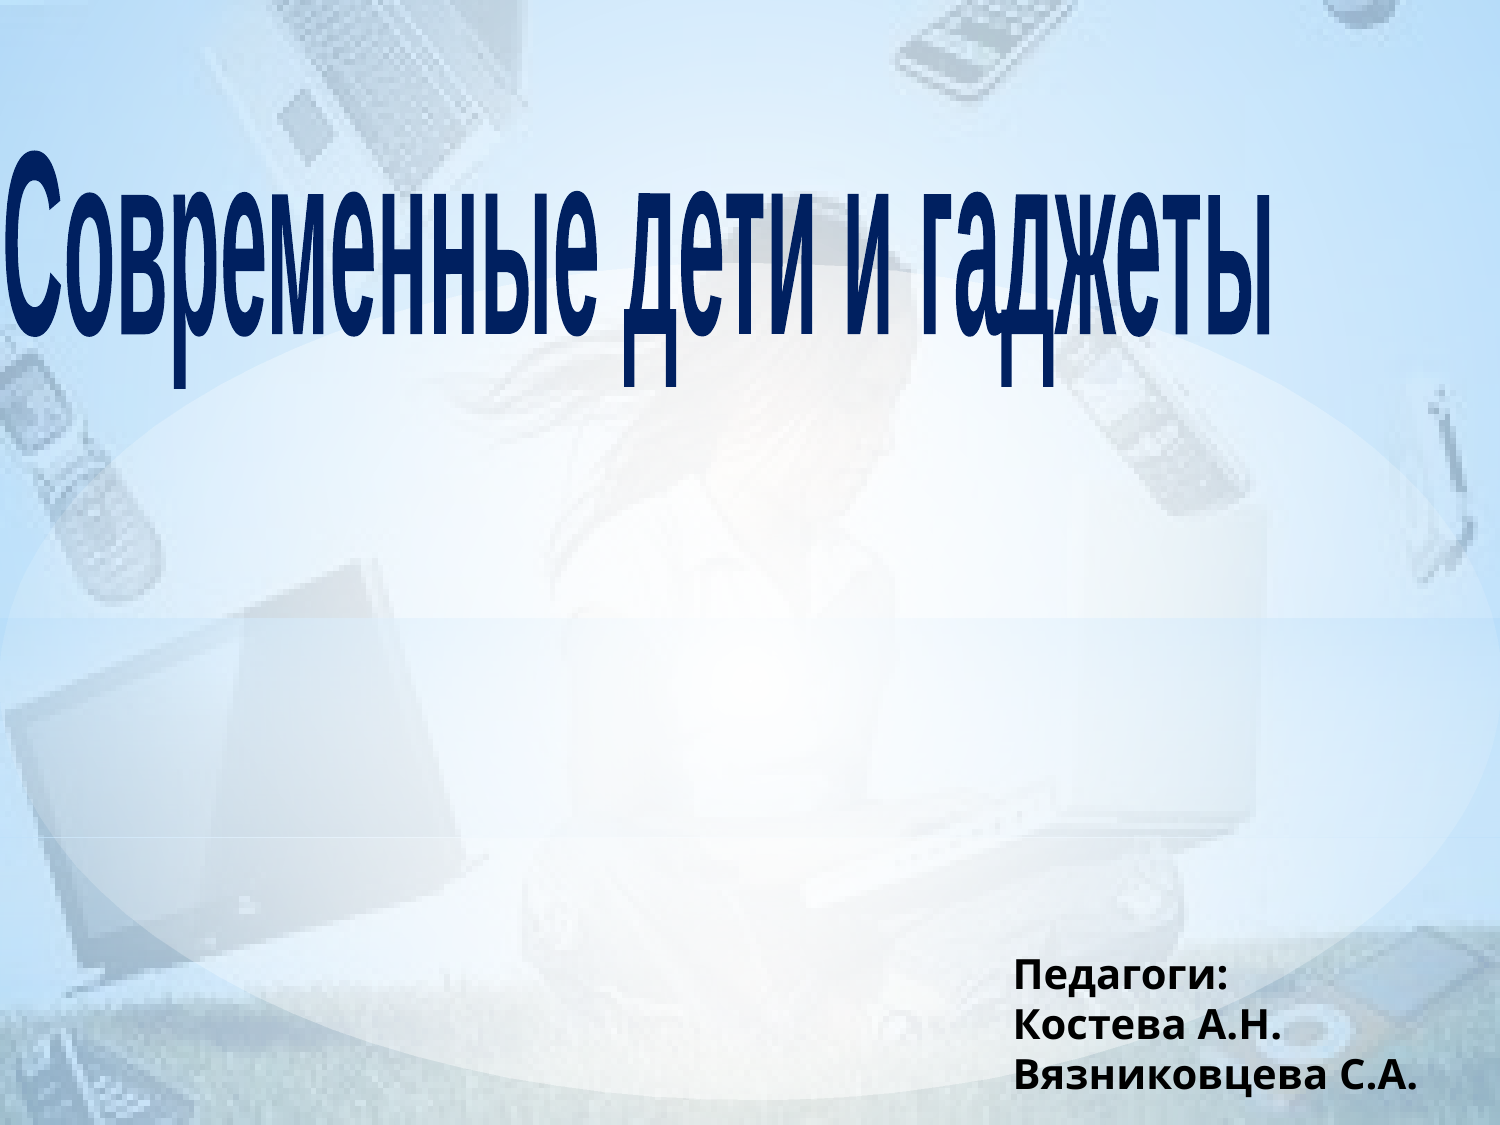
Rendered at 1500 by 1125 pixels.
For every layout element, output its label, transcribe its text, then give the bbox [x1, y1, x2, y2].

text_box Педагоги: Костева А.Н. Вязниковцева С.А. [998, 940, 1471, 1106]
